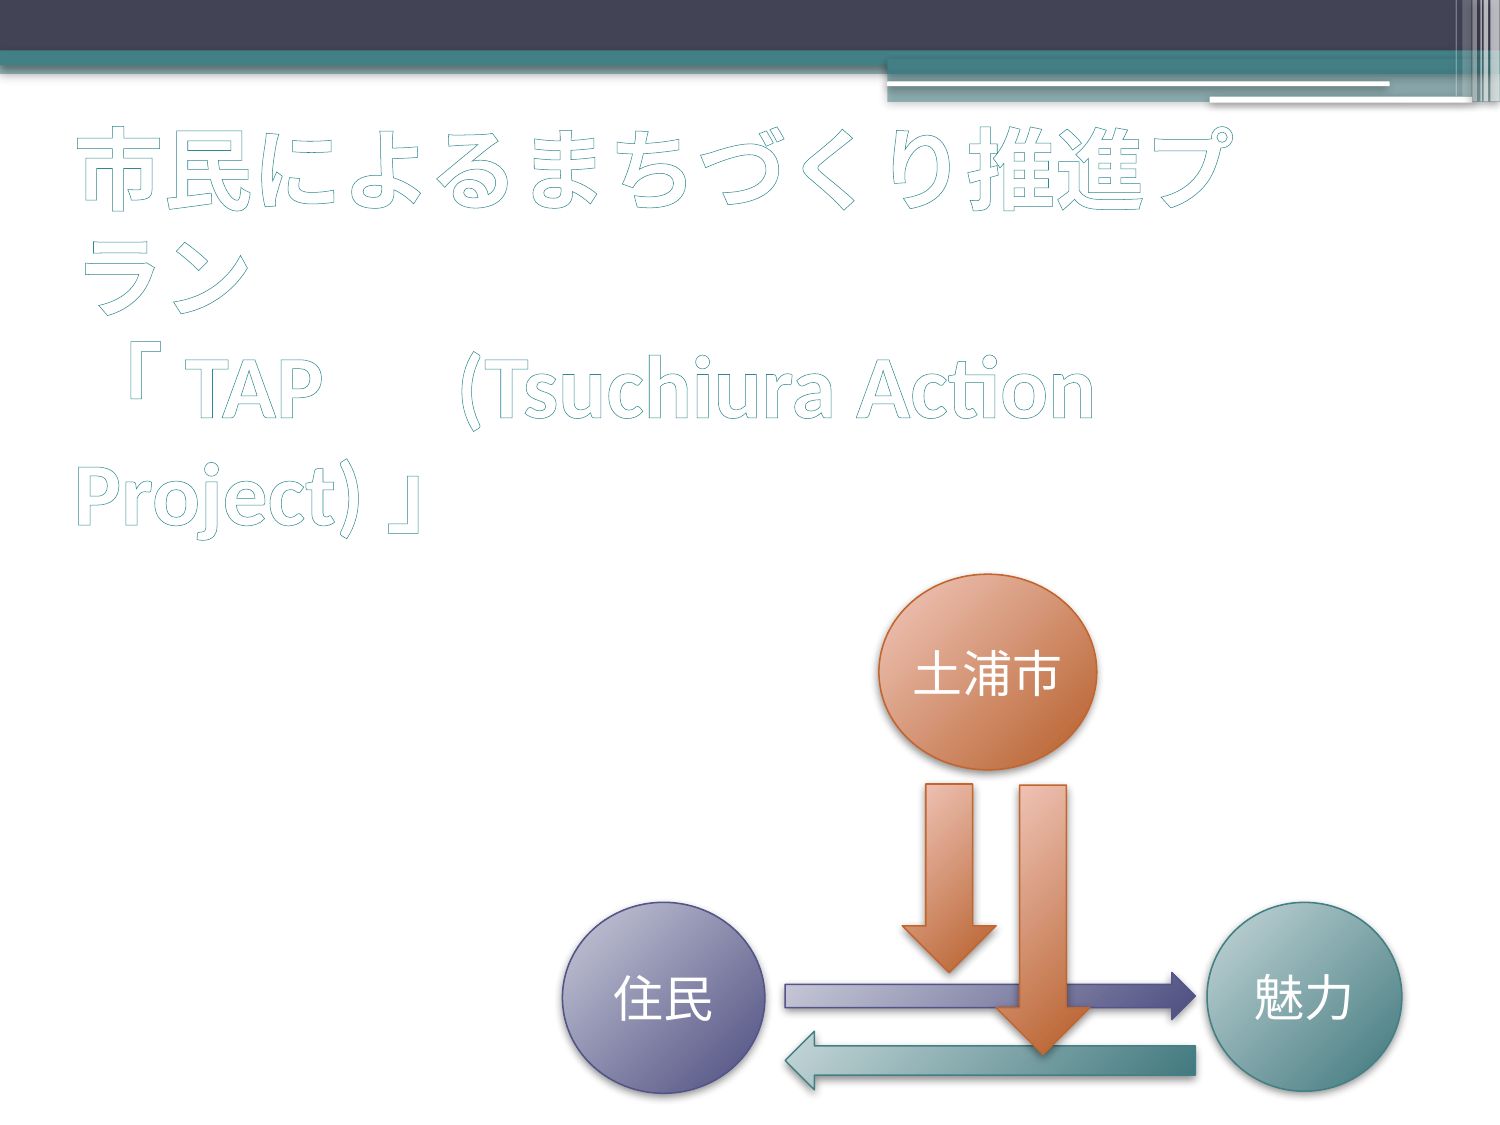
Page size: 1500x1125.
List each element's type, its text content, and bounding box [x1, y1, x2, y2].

text_box [784, 983, 1012, 1009]
text_box [784, 1030, 1197, 1091]
text_box [901, 783, 997, 974]
text_box 魅力 [1206, 901, 1403, 1092]
text_box 住民 [561, 901, 766, 1095]
text_box [1074, 971, 1196, 1021]
title 市民によるまちづくり推進プラン 「TAP (Tsuchiura Action Project)」 [58, 245, 1334, 551]
text_box 土浦市 [878, 573, 1098, 771]
text_box [995, 784, 1091, 1056]
